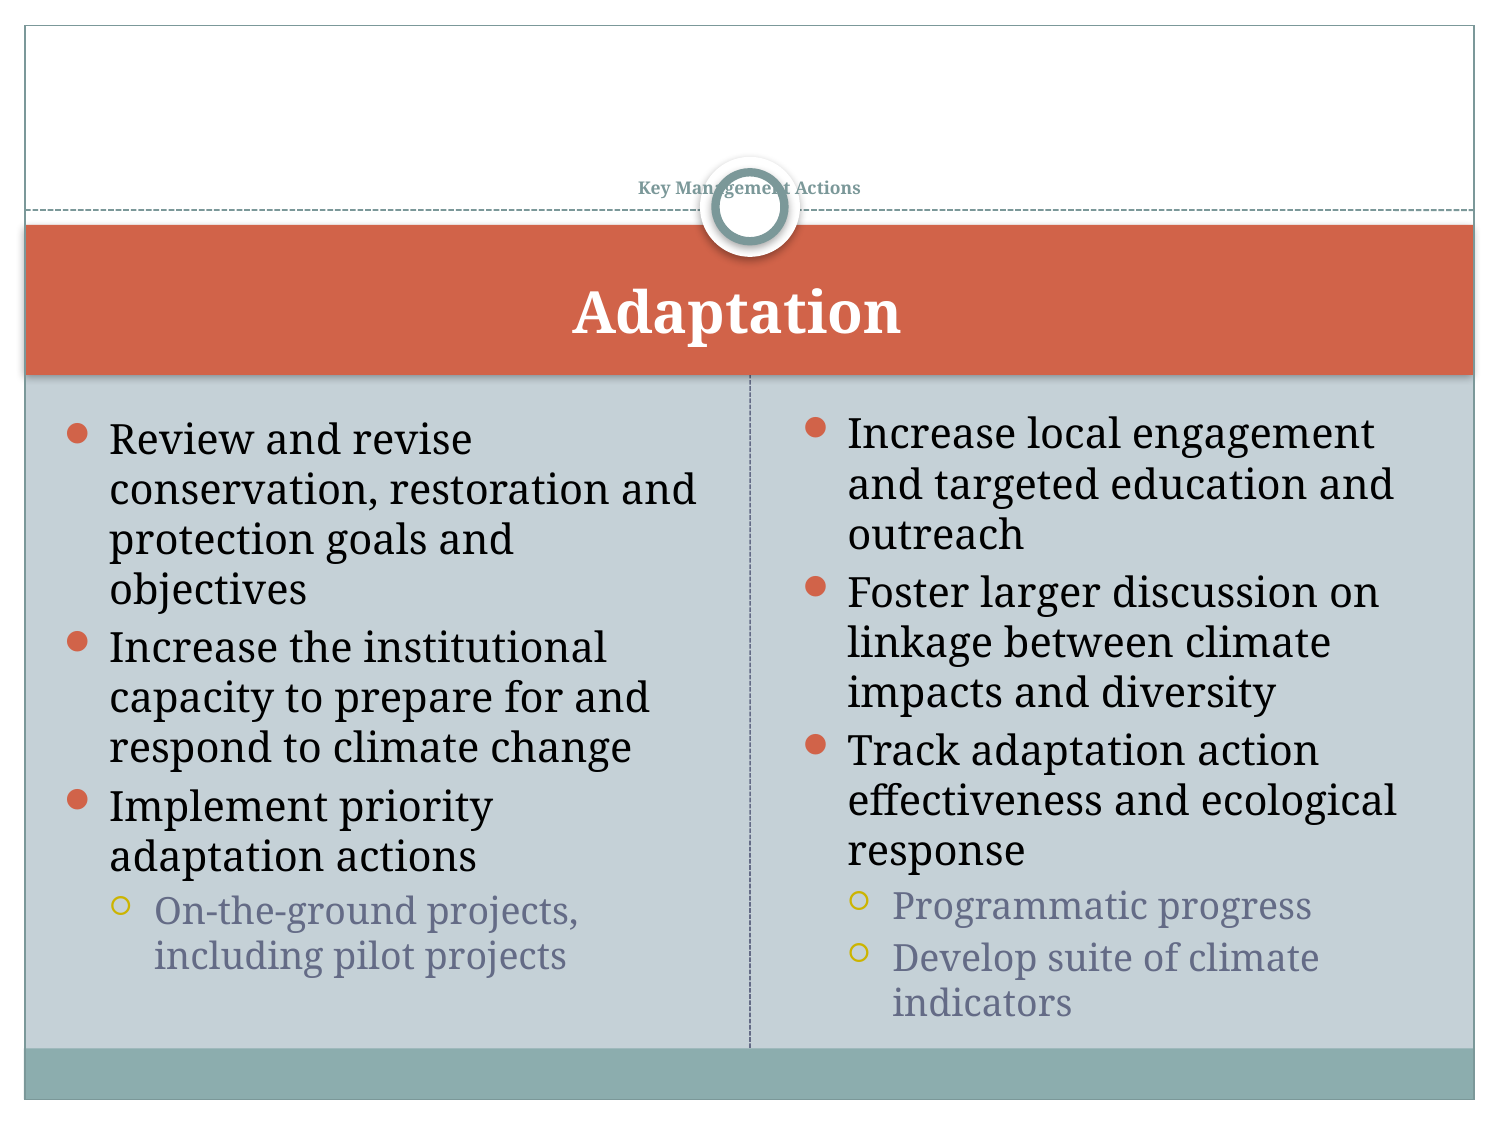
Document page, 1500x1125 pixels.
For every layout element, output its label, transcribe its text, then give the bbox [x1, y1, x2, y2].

title Key Management Actions [50, 99, 1450, 225]
list Increase local engagement and targeted education and outreach Foster larger discussion on linkage between climate impacts and diversity Track adaptation action effectiveness and ecological response Programmatic progress Develop suite of climate indicators [787, 399, 1463, 1045]
list Review and revise conservation, restoration and protection goals and objectives Increase the institutional capacity to prepare for and respond to climate change Implement priority adaptation actions On-the-ground projects, including pilot projects [49, 405, 713, 1032]
list Adaptation [48, 249, 1426, 371]
